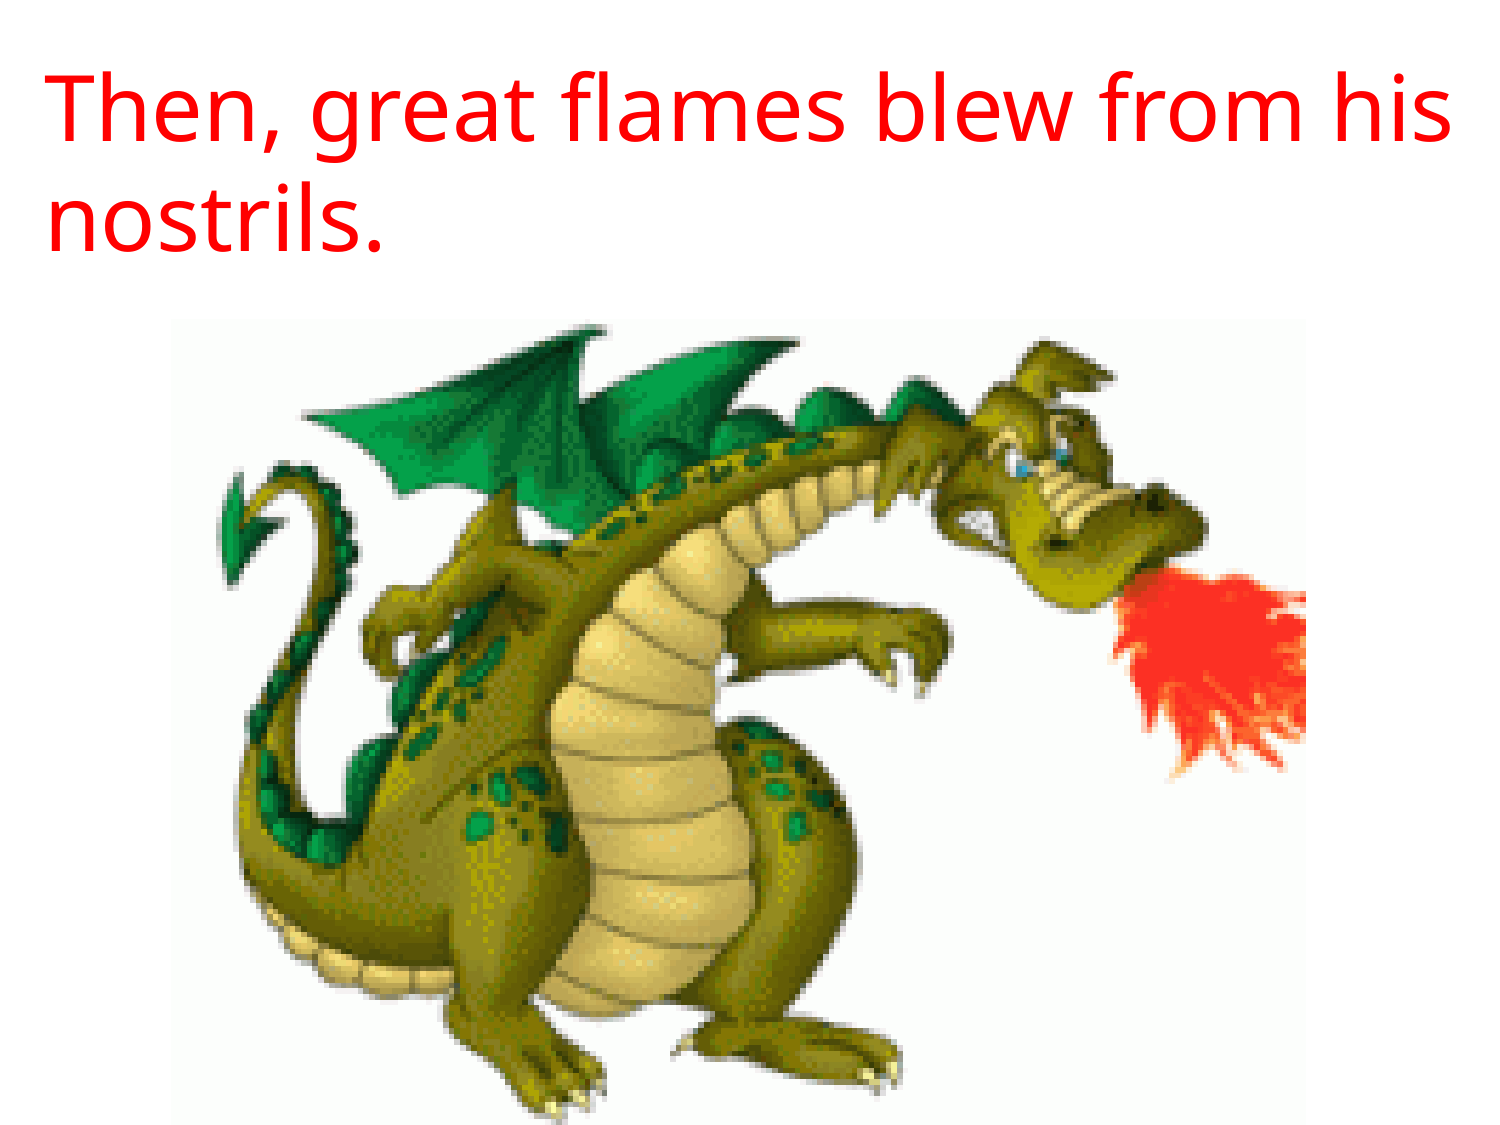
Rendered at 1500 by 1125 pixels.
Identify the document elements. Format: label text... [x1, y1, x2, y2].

picture [170, 319, 1306, 1125]
text_box Then, great flames blew from his nostrils. [29, 42, 1500, 278]
